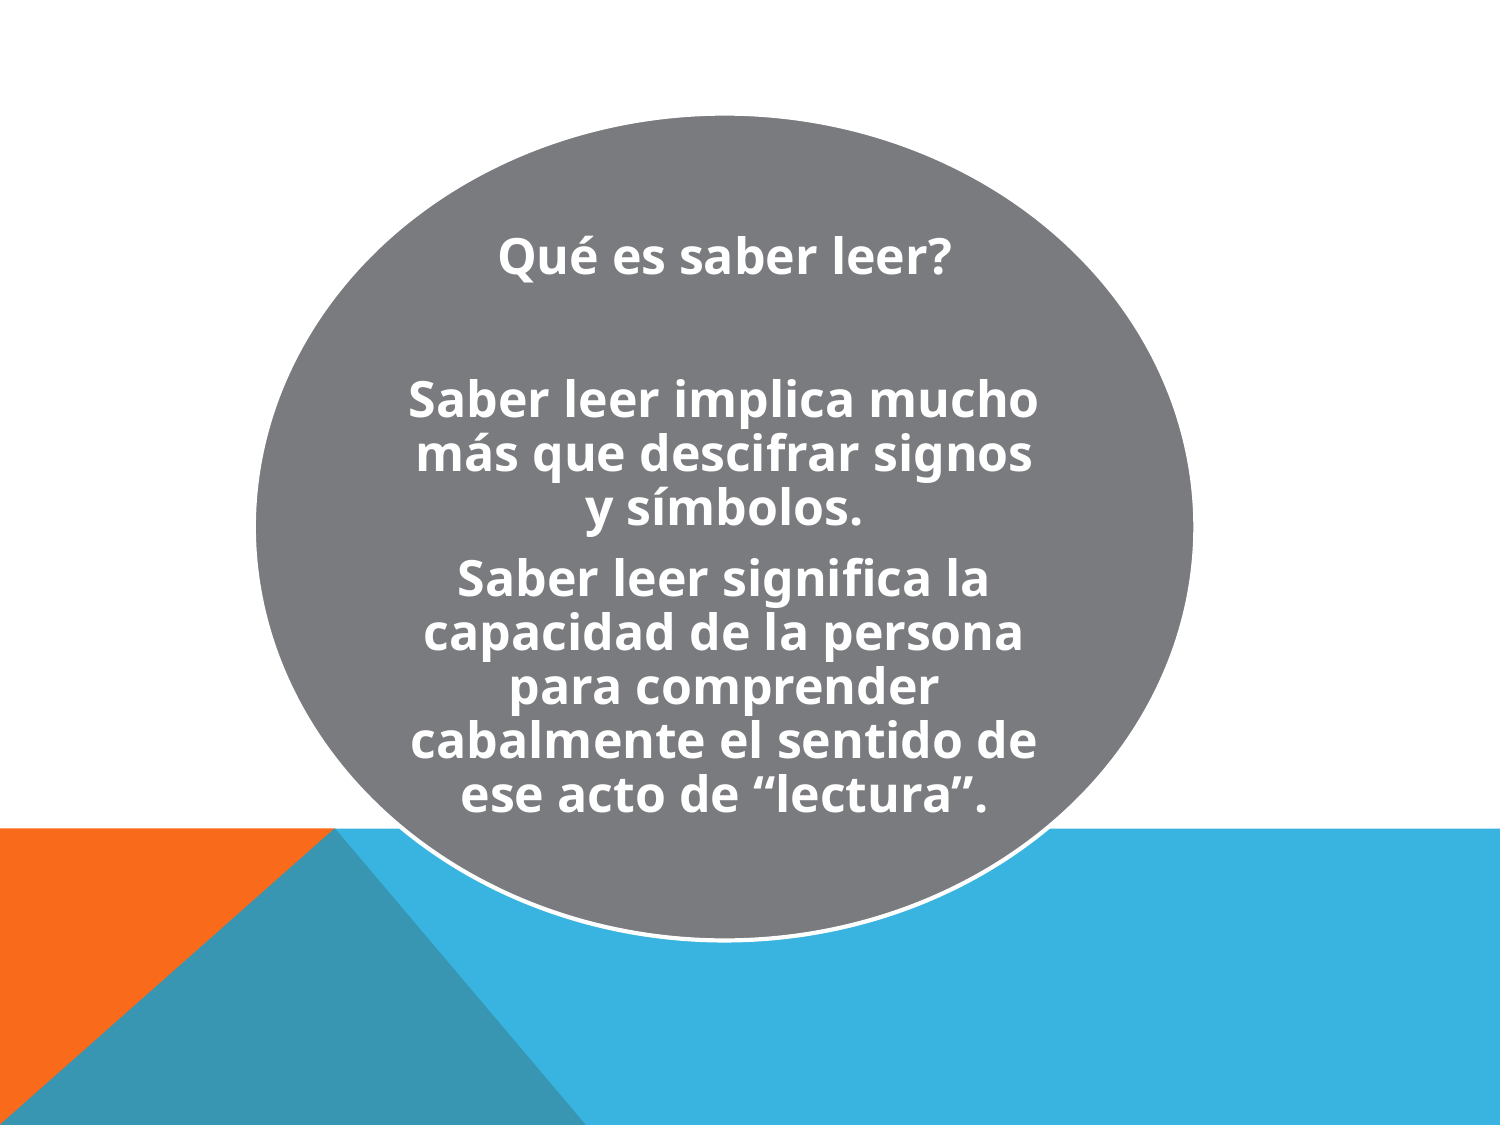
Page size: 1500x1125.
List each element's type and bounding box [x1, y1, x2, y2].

text_box [253, 113, 1255, 941]
